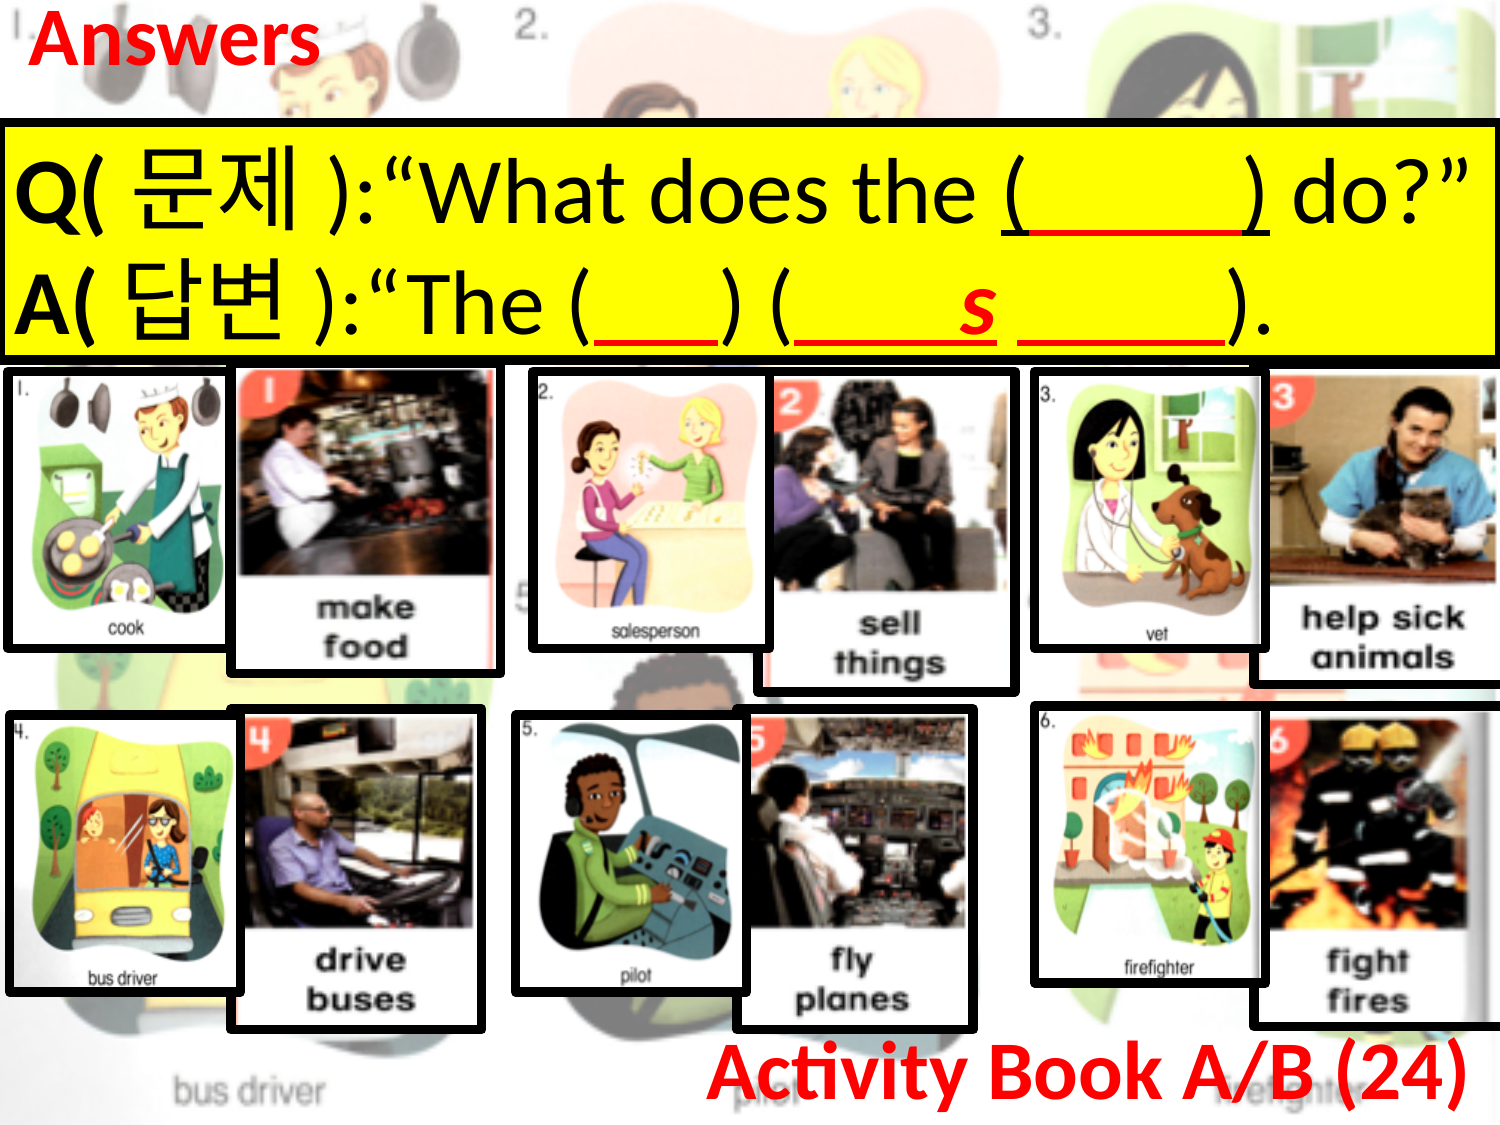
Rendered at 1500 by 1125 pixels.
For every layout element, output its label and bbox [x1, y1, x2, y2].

text_box [537, 375, 1011, 688]
text_box [520, 713, 969, 1026]
text_box [1039, 710, 1500, 1022]
text_box [12, 368, 497, 669]
text_box [14, 713, 478, 1026]
picture [0, 0, 1500, 1125]
text_box [1039, 368, 1500, 680]
